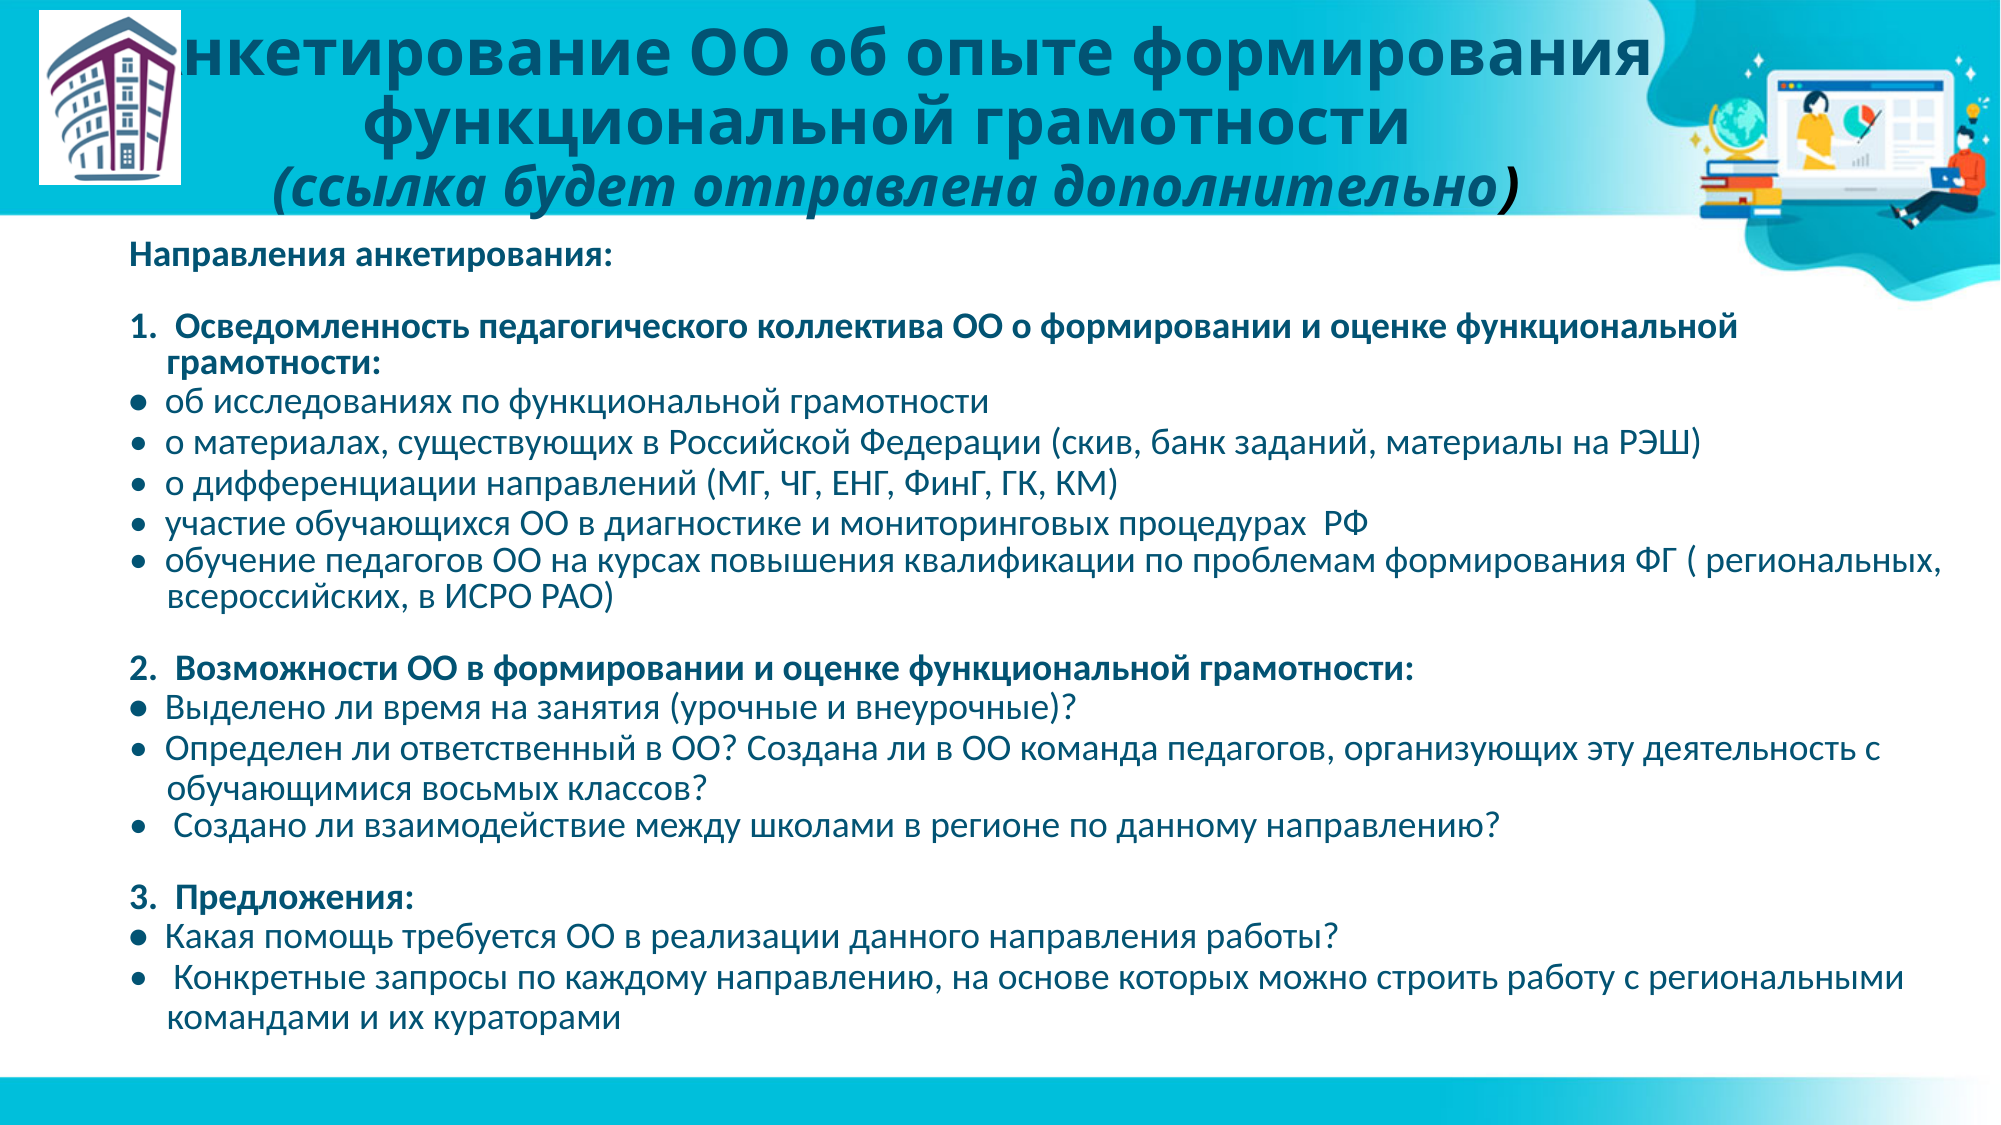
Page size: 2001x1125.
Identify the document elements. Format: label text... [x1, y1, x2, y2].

list Направления анкетирования: 1. Осведомленность педагогического коллектива ОО о формировании и оценке функциональной грамотности: • об исследованиях по функциональной грамотности • о материалах, существующих в Российской Федерации (скив, банк заданий, материалы на РЭШ) • о дифференциации направлений (МГ, ЧГ, ЕНГ, ФинГ, ГК, КМ) • участие обучающихся ОО в диагностике и мониторинговых процедурах РФ • обучение педагогов ОО на курсах повышения квалификации по проблемам формирования ФГ ( региональных, всероссийских, в ИСРО РАО) 2. Возможности ОО в формировании и оценке функциональной грамотности: • Выделено ли время на занятия (урочные и внеурочные)? • Определен ли ответственный в ОО? Создана ли в ОО команда педагогов, организующих эту деятельность с обучающимися восьмых классов? • Создано ли взаимодействие между школами в регионе по данному направлению? 3. Предложения: • Какая помощь требуется ОО в реализации данного направления работы? • Конкретные запросы по каждому направлению, на основе которых можно строить работу с региональными командами и их кураторами [114, 230, 1965, 1065]
title Анкетирование ОО об опыте формирования функциональной грамотности (ссылка будет отправлена дополнительно) [47, 10, 1745, 228]
picture [0, 0, 2001, 1125]
